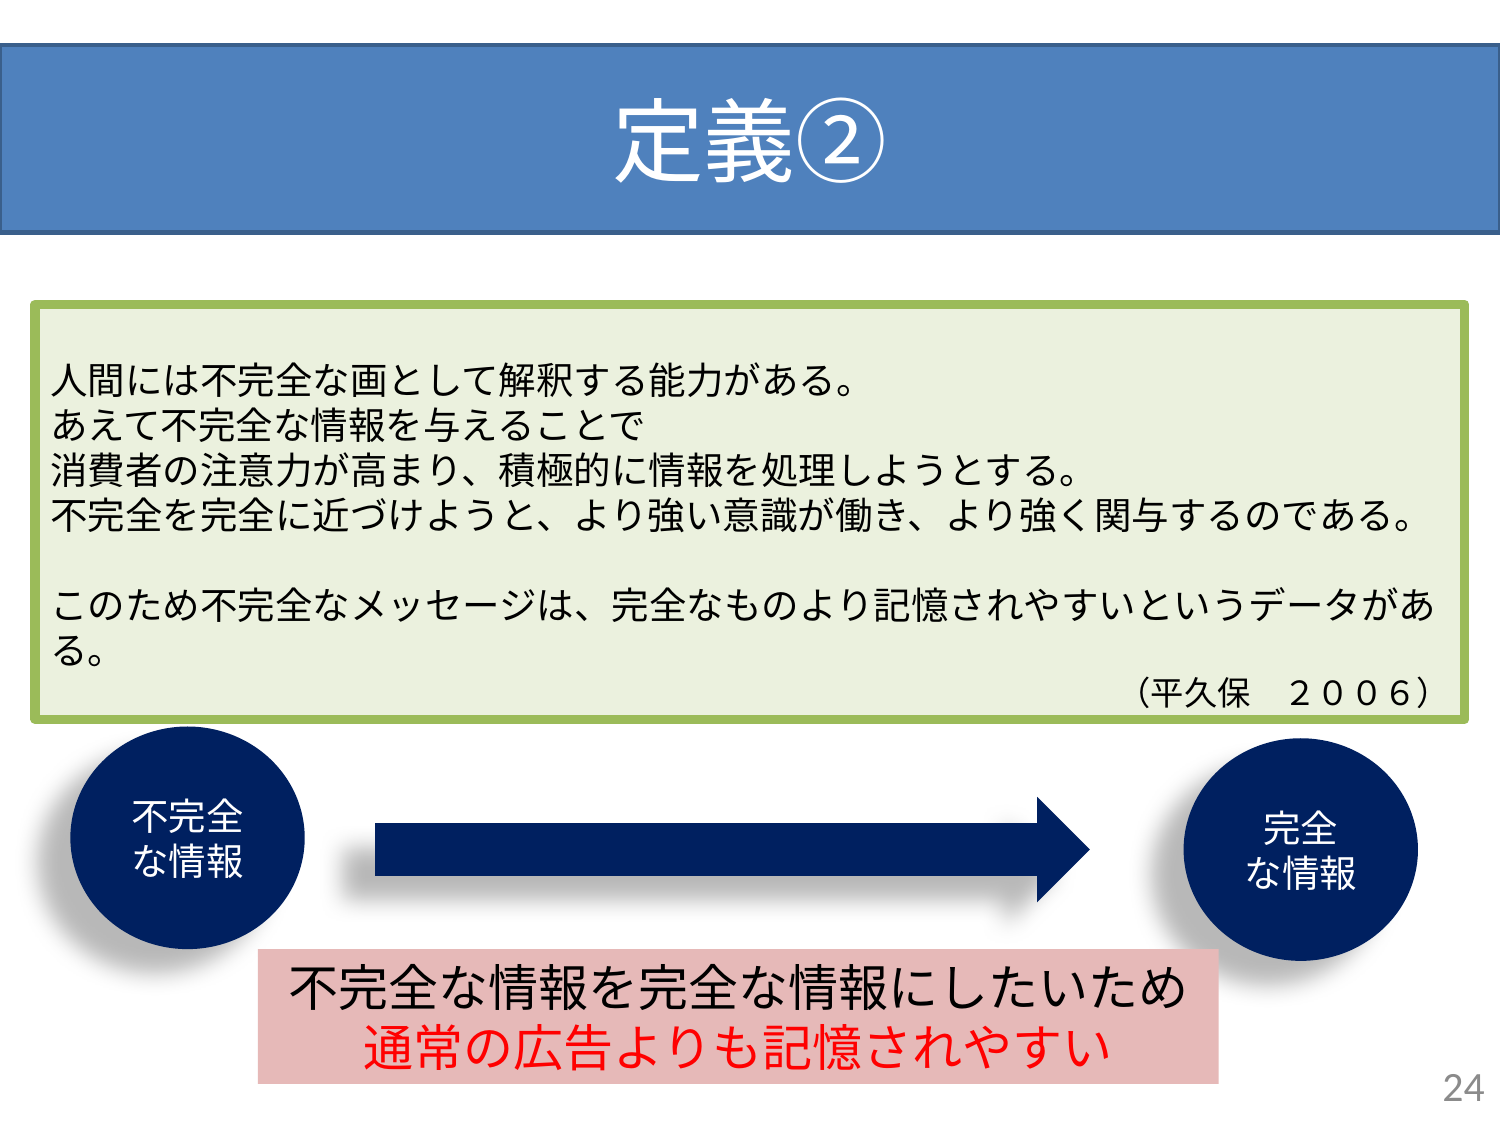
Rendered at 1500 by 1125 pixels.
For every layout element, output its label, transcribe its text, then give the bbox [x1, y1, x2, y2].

text_box 不完全な情報を完全な情報にしたいため 通常の広告よりも記憶されやすい [257, 949, 1219, 1084]
text_box [372, 794, 1092, 905]
text_box 人間には不完全な画として解釈する能力がある。 あえて不完全な情報を与えることで 消費者の注意力が高まり、積極的に情報を処理しようとする。 不完全を完全に近づけようと、より強い意識が働き、より強く関与するのである。 このため不完全なメッセージは、完全なものより記憶されやすいというデータがある。 （平久保 ２００６） [35, 304, 1465, 720]
title 定義② [0, 43, 1500, 235]
slide_number 24 [1406, 1066, 1500, 1104]
text_box 不完全な情報 [68, 724, 307, 952]
text_box 完全 な情報 [1181, 736, 1421, 963]
